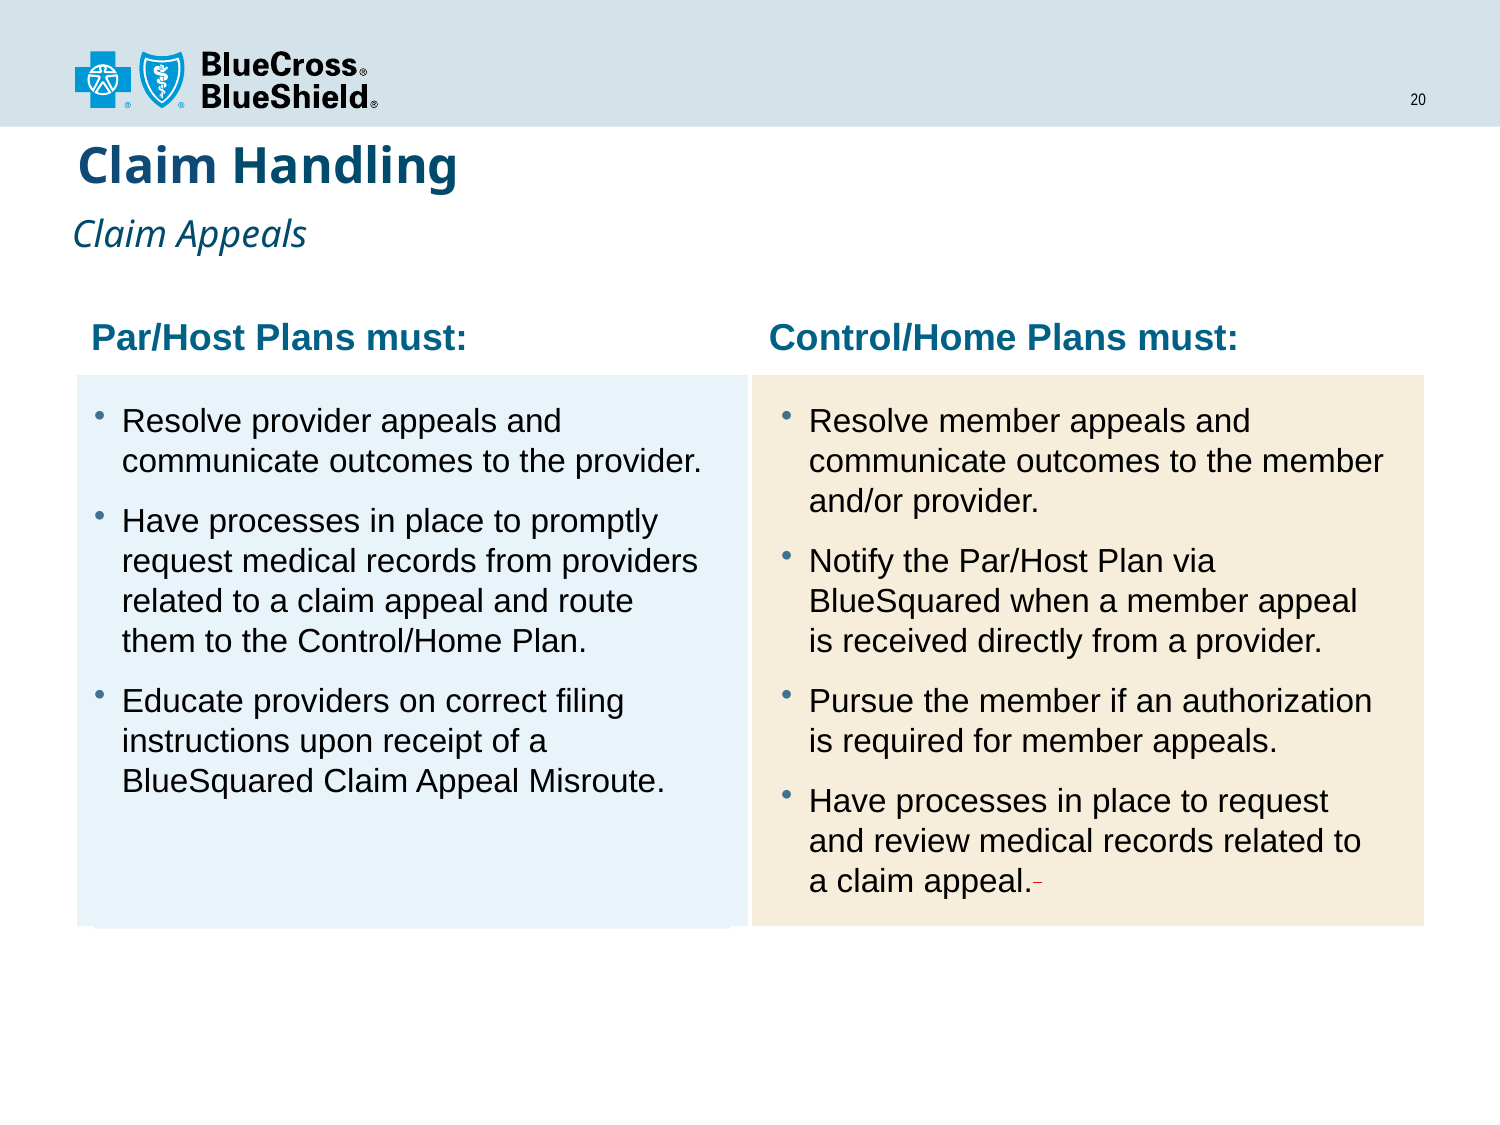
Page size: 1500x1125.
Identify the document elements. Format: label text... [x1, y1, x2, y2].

list Claim Appeals [71, 210, 1422, 291]
text_box [748, 371, 1429, 931]
picture [178, 101, 185, 109]
text_box Par/Host Plans must: [76, 308, 484, 367]
picture [124, 101, 131, 109]
text_box Resolve member appeals and communicate outcomes to the member and/or provider. Notify the Par/Host Plan via BlueSquared when a member appeal is received directly from a provider. Pursue the member if an authorization is required for member appeals. Have processes in place to request and review medical records related to a claim appeal. [781, 392, 1405, 987]
text_box Control/Home Plans must: [768, 316, 1255, 367]
text_box [72, 371, 748, 931]
text_box Resolve provider appeals and communicate outcomes to the provider. Have processes in place to promptly request medical records from providers related to a claim appeal and route them to the Control/Home Plan. Educate providers on correct filing instructions upon receipt of a BlueSquared Claim Appeal Misroute. [94, 392, 731, 929]
title Claim Handling [77, 130, 1428, 179]
